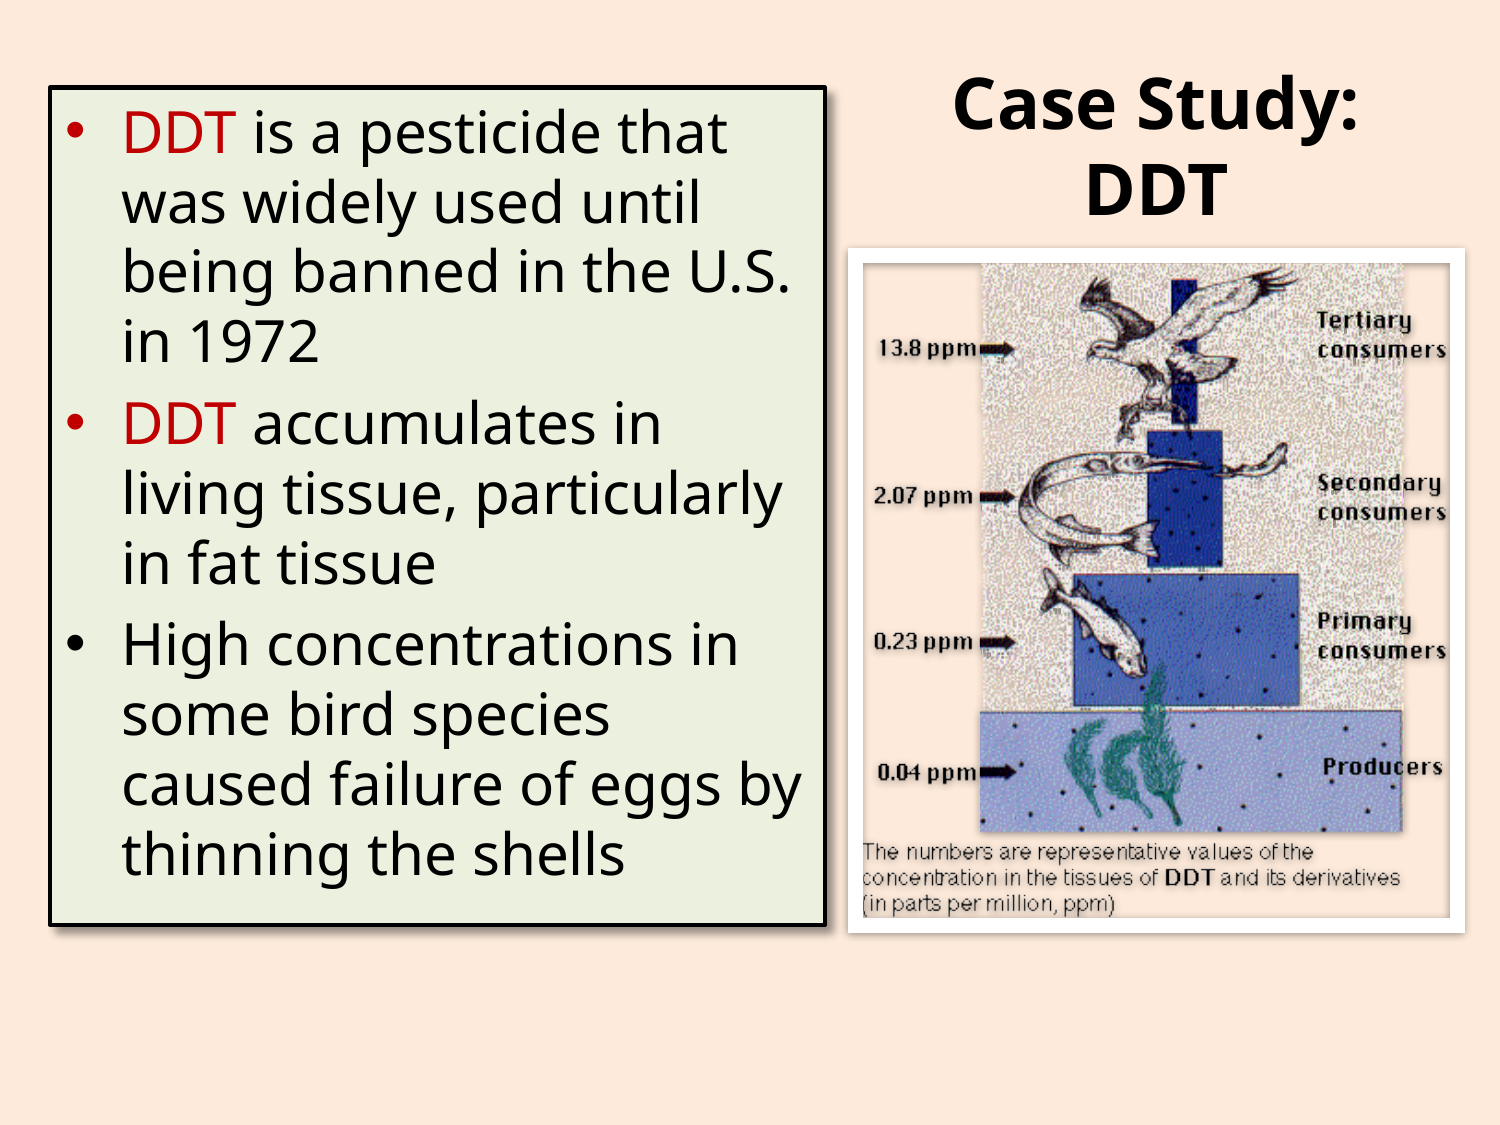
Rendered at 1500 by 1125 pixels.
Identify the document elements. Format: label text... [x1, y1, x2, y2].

list DDT is a pesticide that was widely used until being banned in the U.S. in 1972 DDT accumulates in living tissue, particularly in fat tissue High concentrations in some bird species caused failure of eggs by thinning the shells [50, 87, 825, 925]
picture [862, 262, 1451, 919]
title Case Study: DDT [812, 50, 1500, 238]
